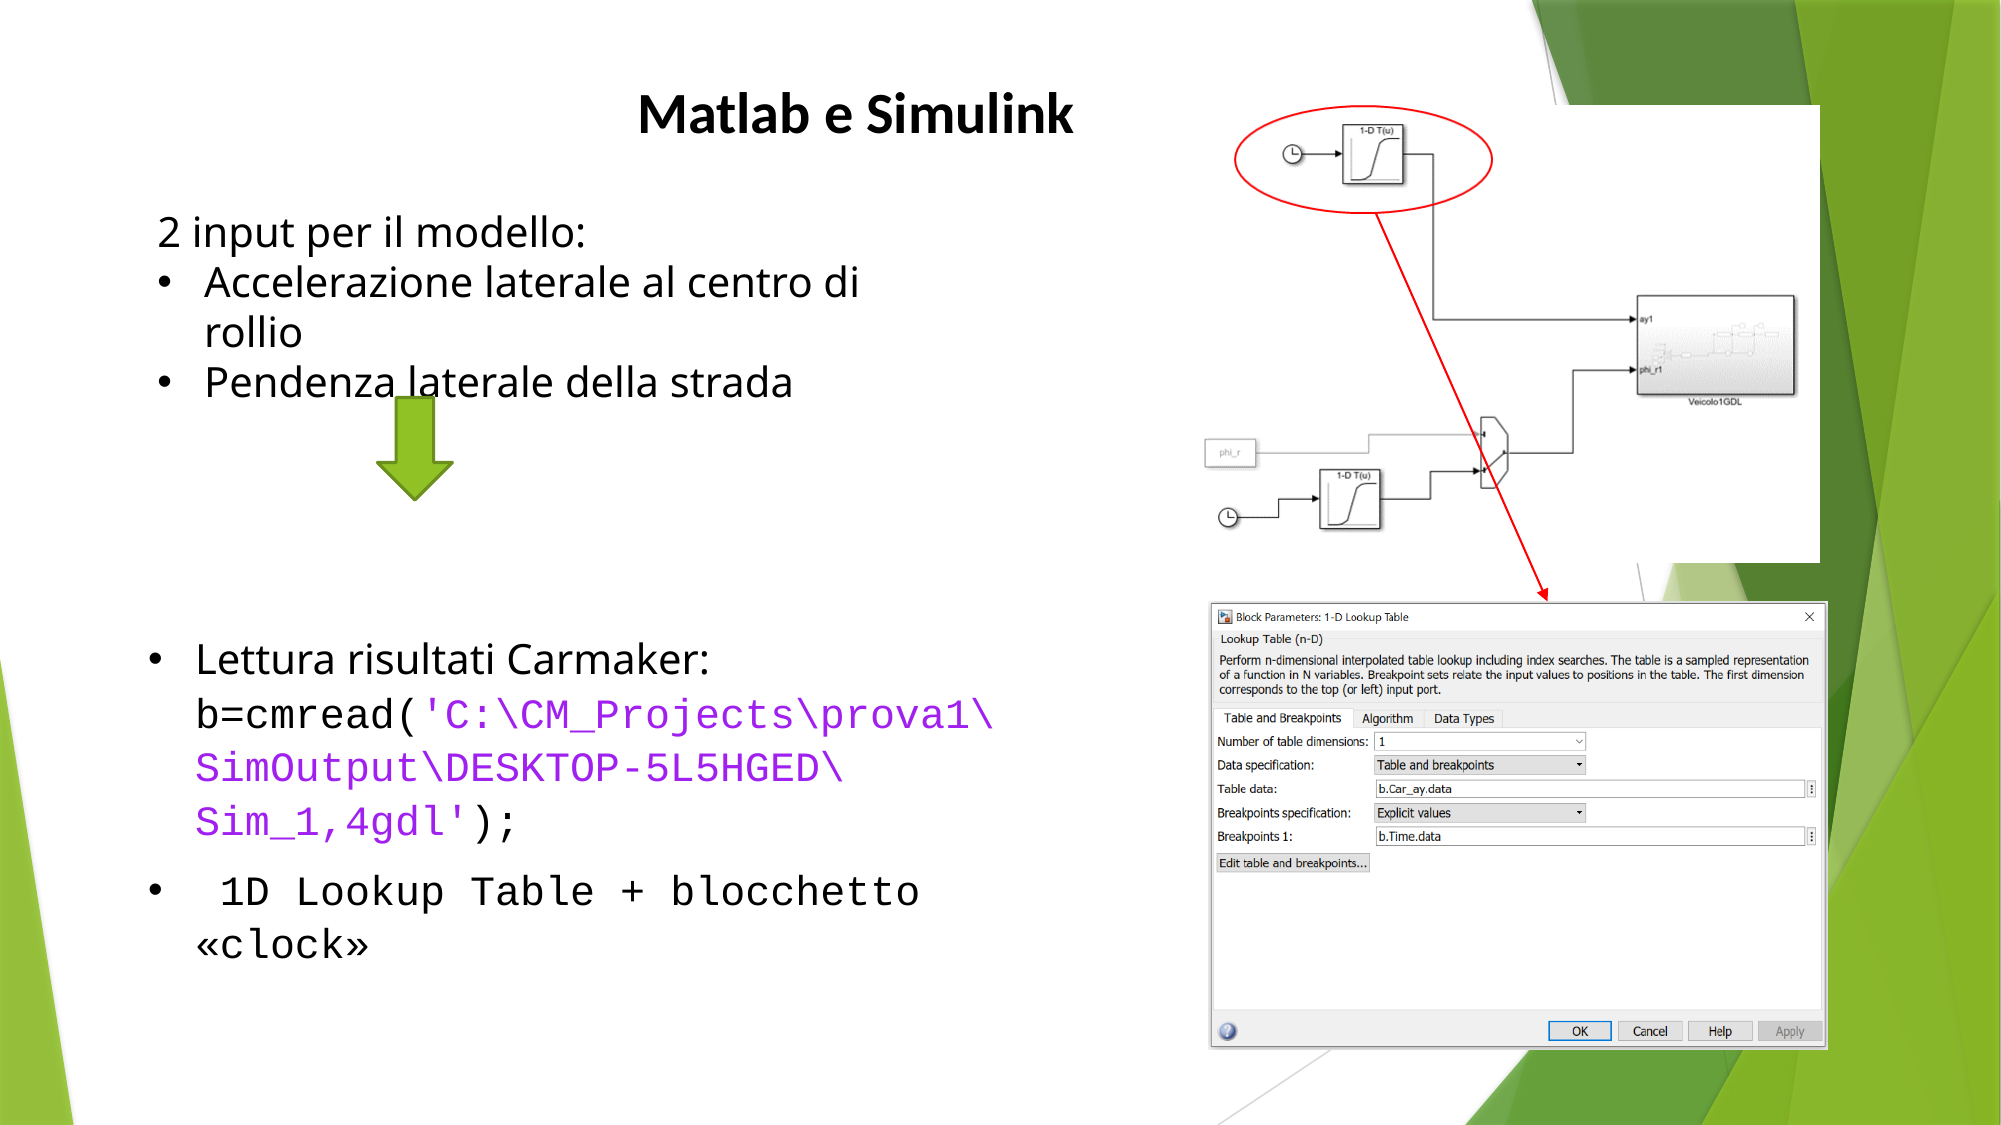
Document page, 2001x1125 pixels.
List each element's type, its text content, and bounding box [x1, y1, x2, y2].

picture [1208, 600, 1829, 1050]
picture [1200, 104, 1821, 563]
text_box Matlab e Simulink [622, 67, 1125, 198]
text_box 2 input per il modello: Accelerazione laterale al centro di rollio Pendenza laterale della strada [142, 198, 963, 414]
text_box Lettura risultati Carmaker: b=cmread('C:\CM_Projects\prova1\SimOutput\DESKTOP-5L5HGED\Sim_1,4gdl'); 1D Lookup Table + blocchetto «clock» [133, 622, 1051, 1107]
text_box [1375, 212, 1548, 602]
text_box [375, 395, 454, 502]
